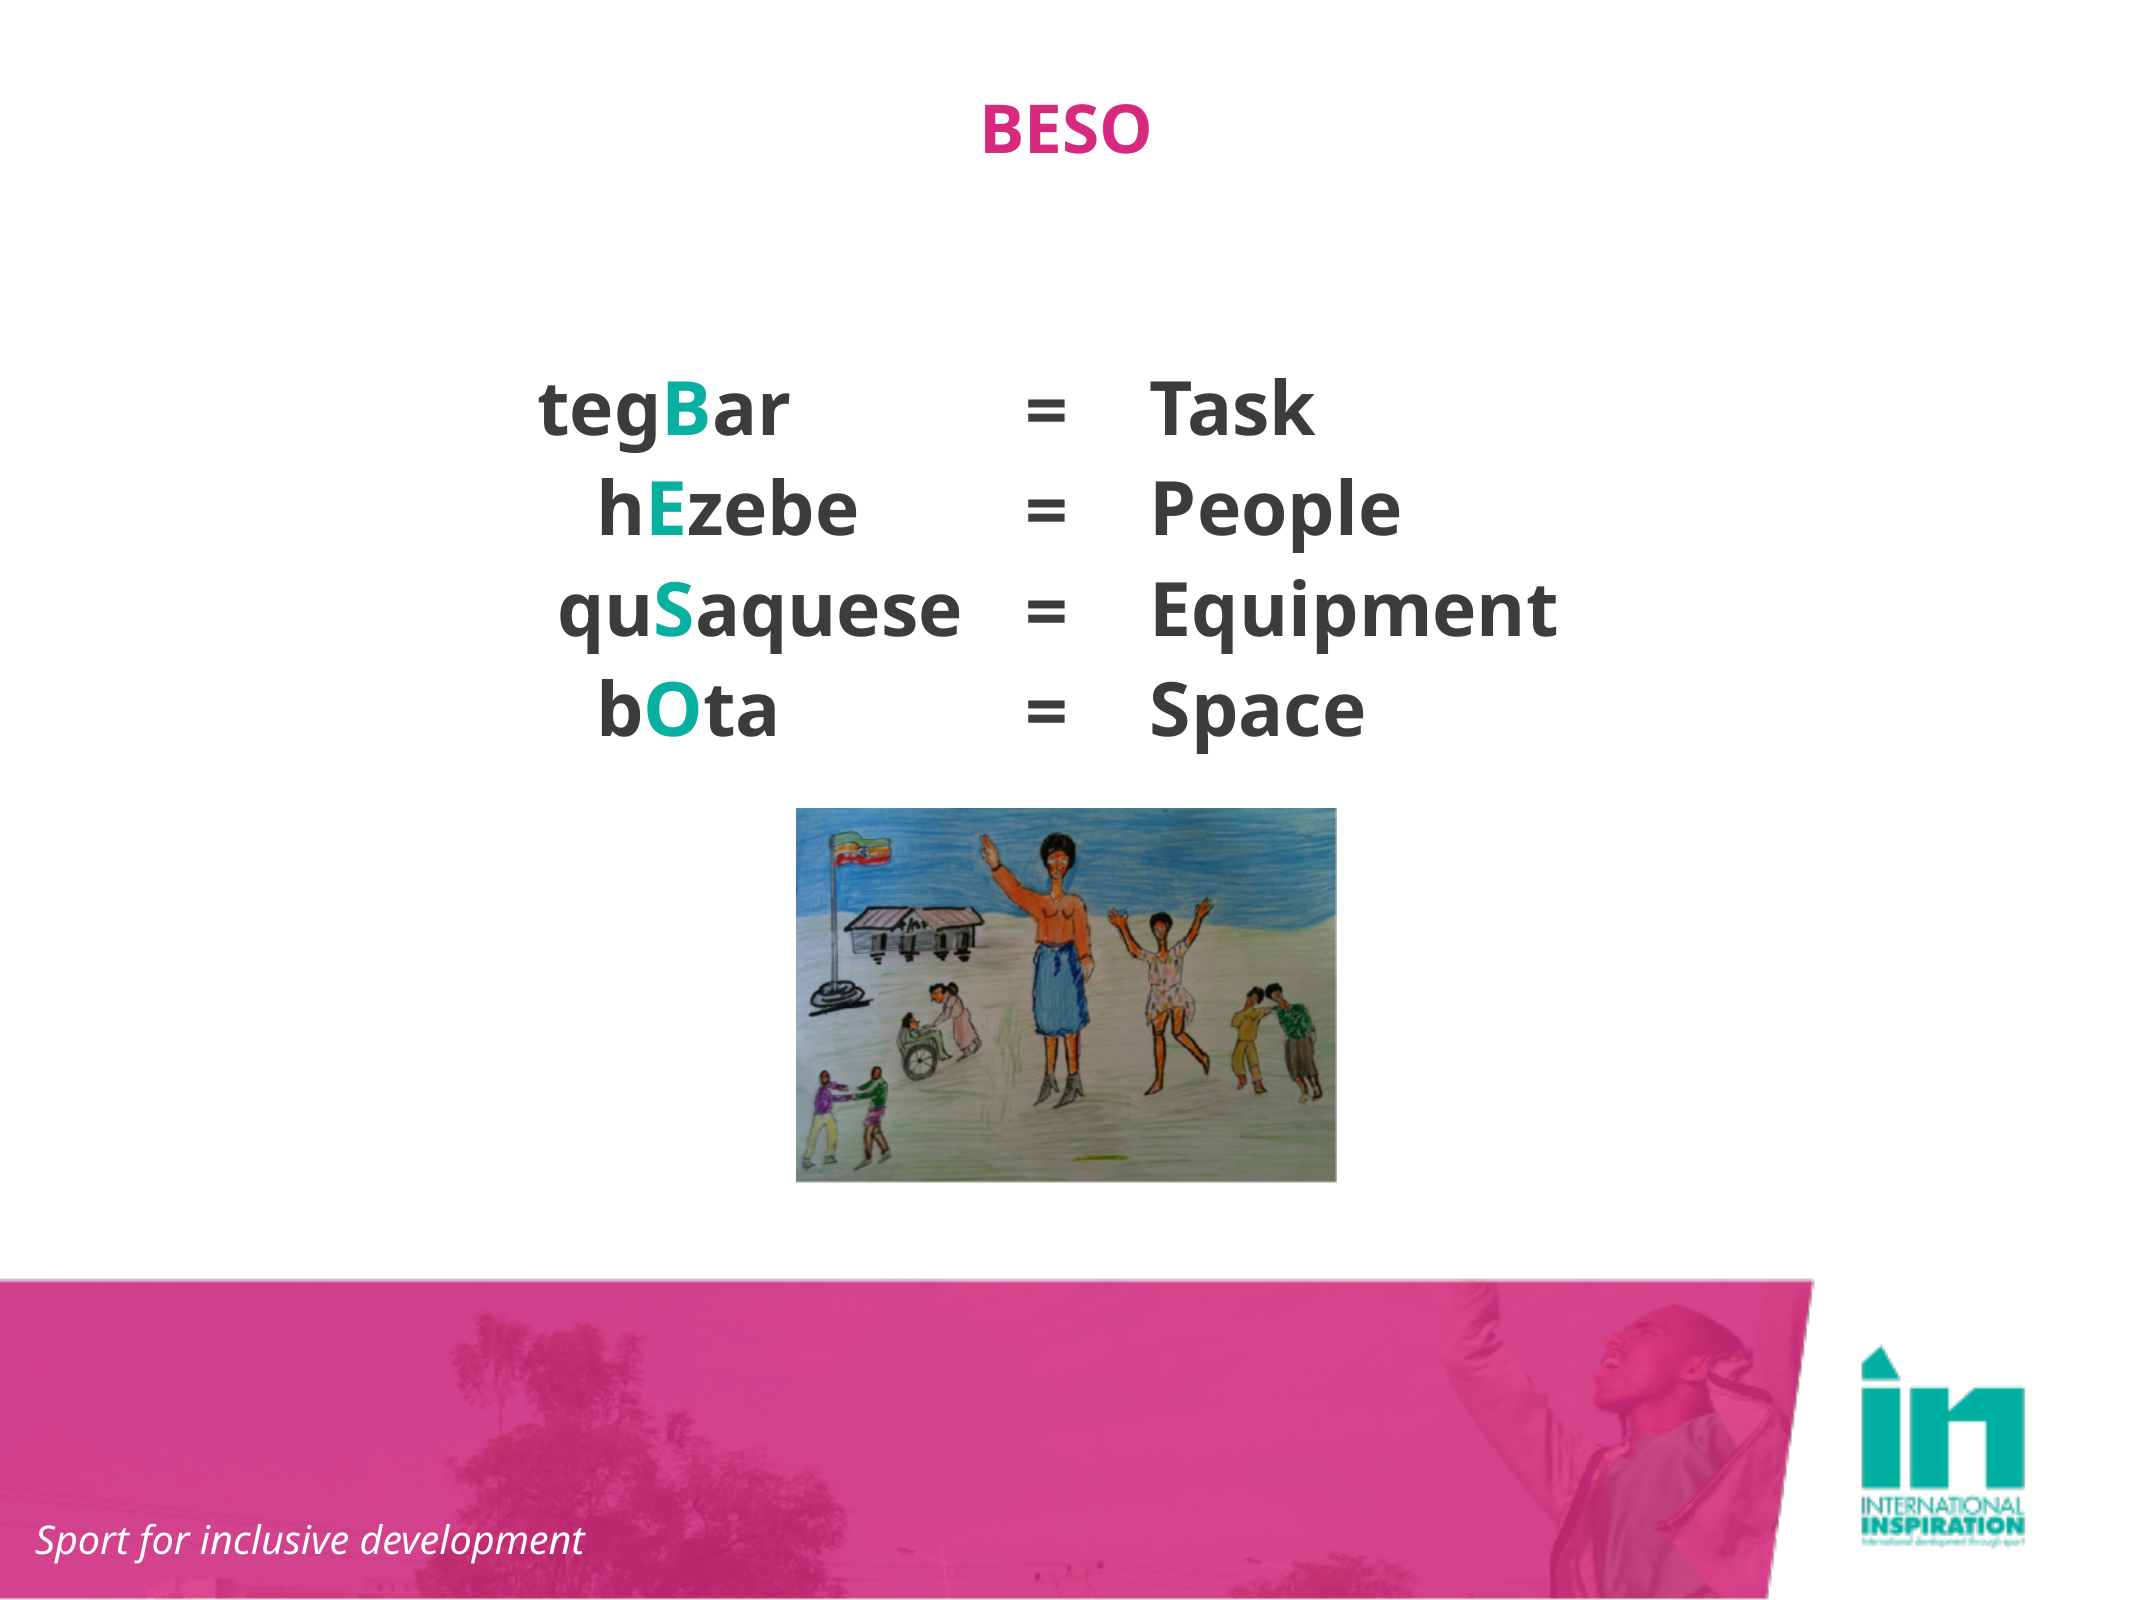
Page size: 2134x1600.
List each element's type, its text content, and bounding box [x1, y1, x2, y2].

picture [0, 360, 2114, 1600]
title BESO [207, 76, 1926, 176]
